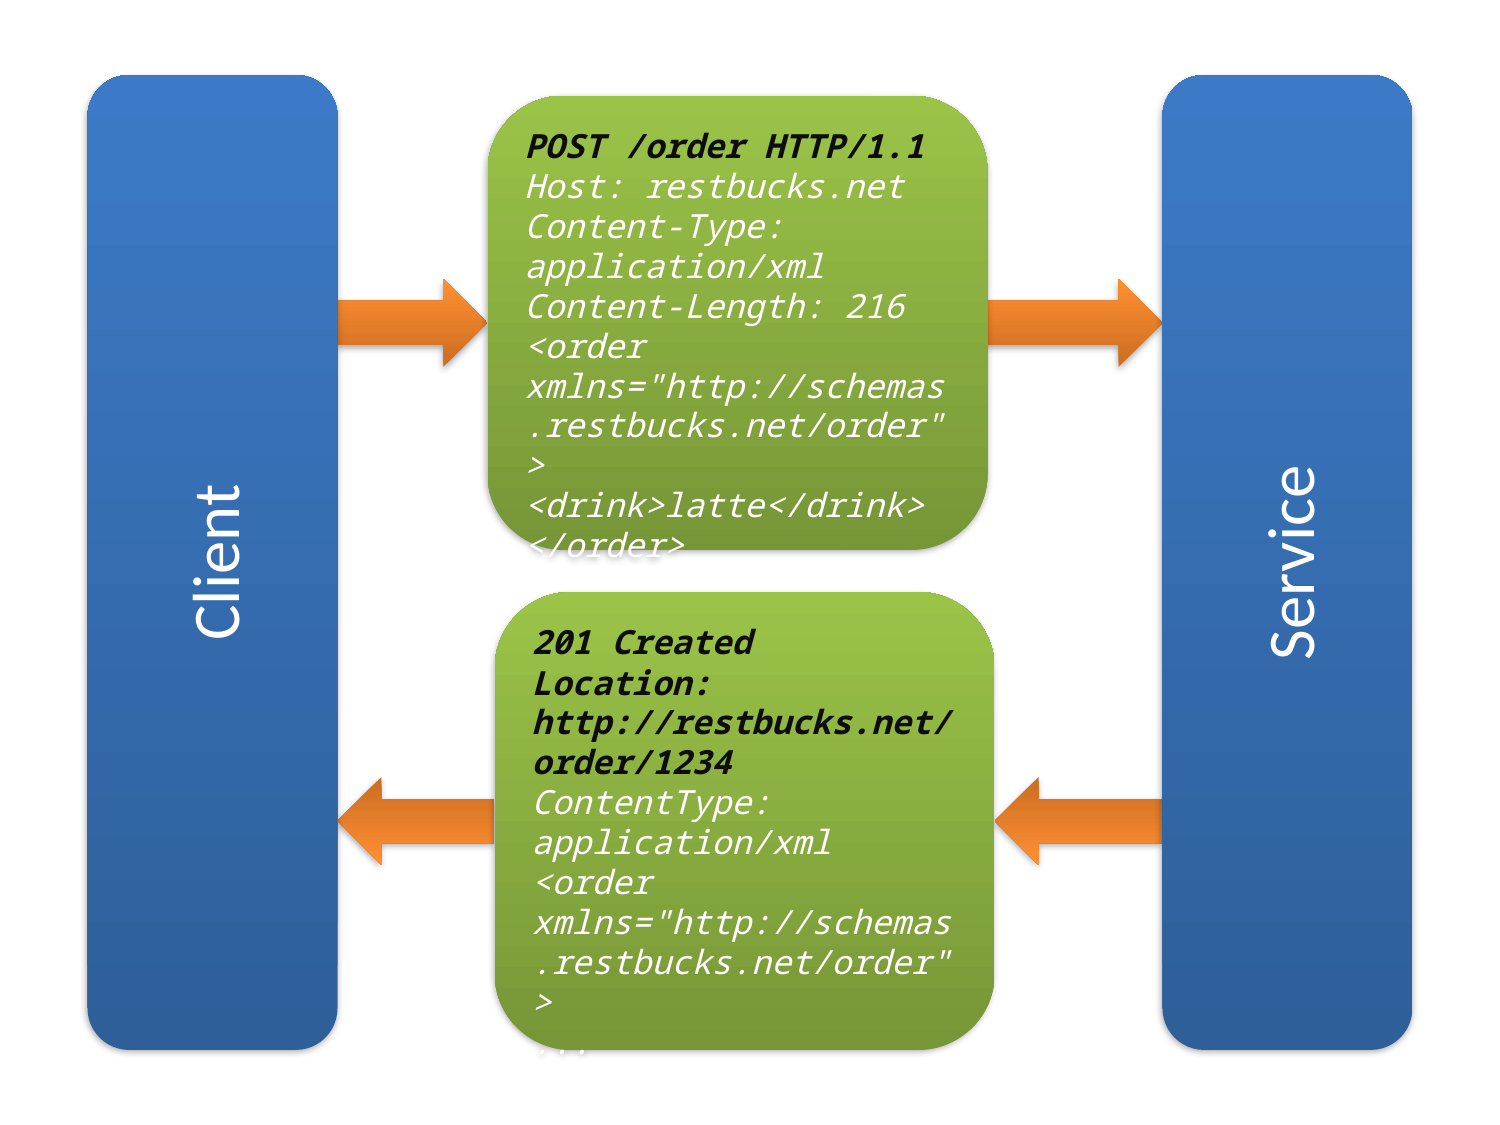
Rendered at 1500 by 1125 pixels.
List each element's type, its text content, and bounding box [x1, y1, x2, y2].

text_box [344, 278, 481, 367]
text_box 201 Created Location: http://restbucks.net/order/1234 ContentType: application/xml <order xmlns="http://schemas.restbucks.net/order"> ... [494, 591, 995, 1051]
text_box [999, 776, 1156, 865]
text_box [344, 776, 488, 865]
text_box Service [1162, 74, 1413, 1050]
text_box POST /order HTTP/1.1 Host: restbucks.net Content-Type: application/xml Content-Length: 216 <order xmlns="http://schemas.restbucks.net/order"> <drink>latte</drink> </order> [487, 95, 988, 550]
text_box Client [87, 74, 338, 1050]
text_box [994, 278, 1156, 367]
